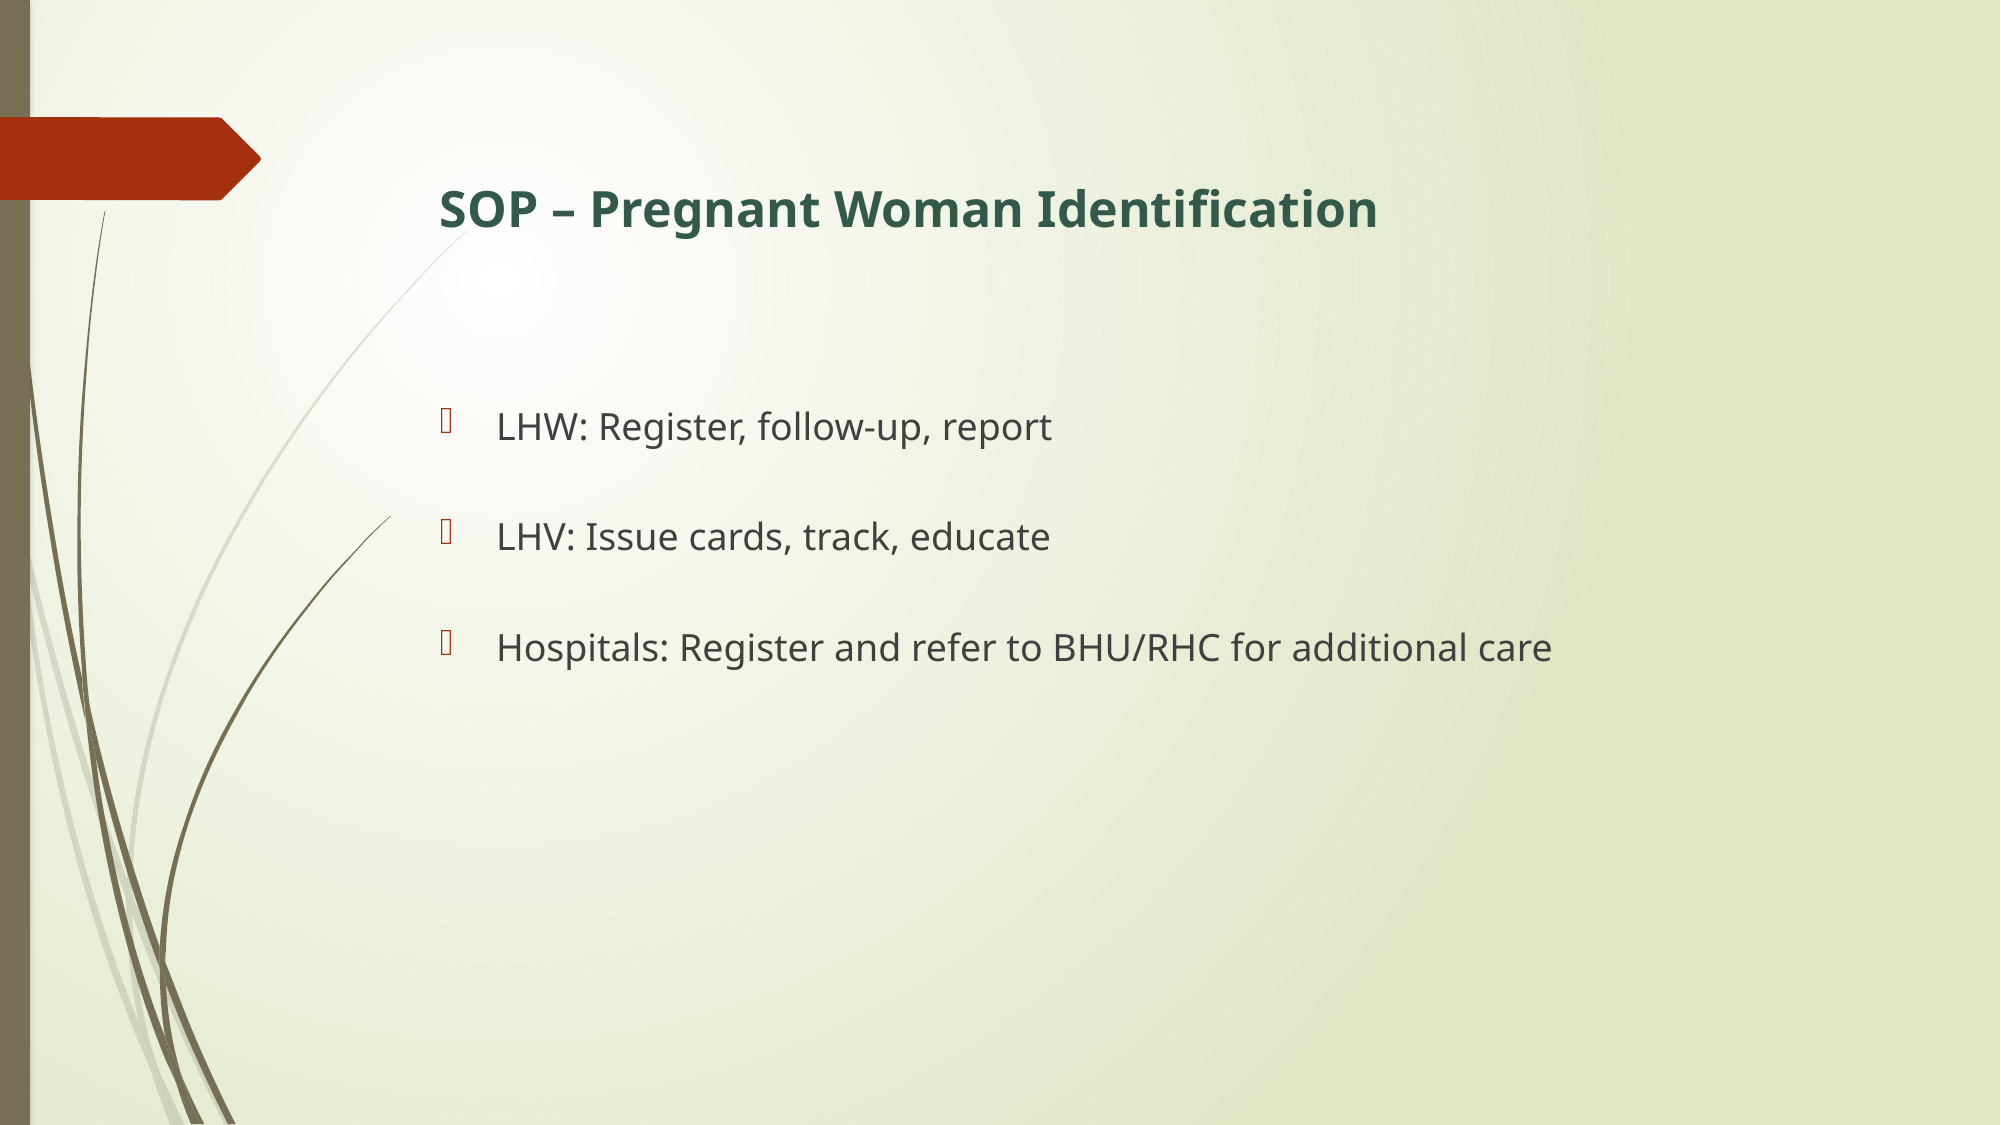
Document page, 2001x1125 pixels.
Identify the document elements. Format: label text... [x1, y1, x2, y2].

title SOP – Pregnant Woman Identification [424, 169, 1887, 350]
list LHW: Register, follow-up, report LHV: Issue cards, track, educate Hospitals: Register and refer to BHU/RHC for additional care [424, 350, 1888, 970]
